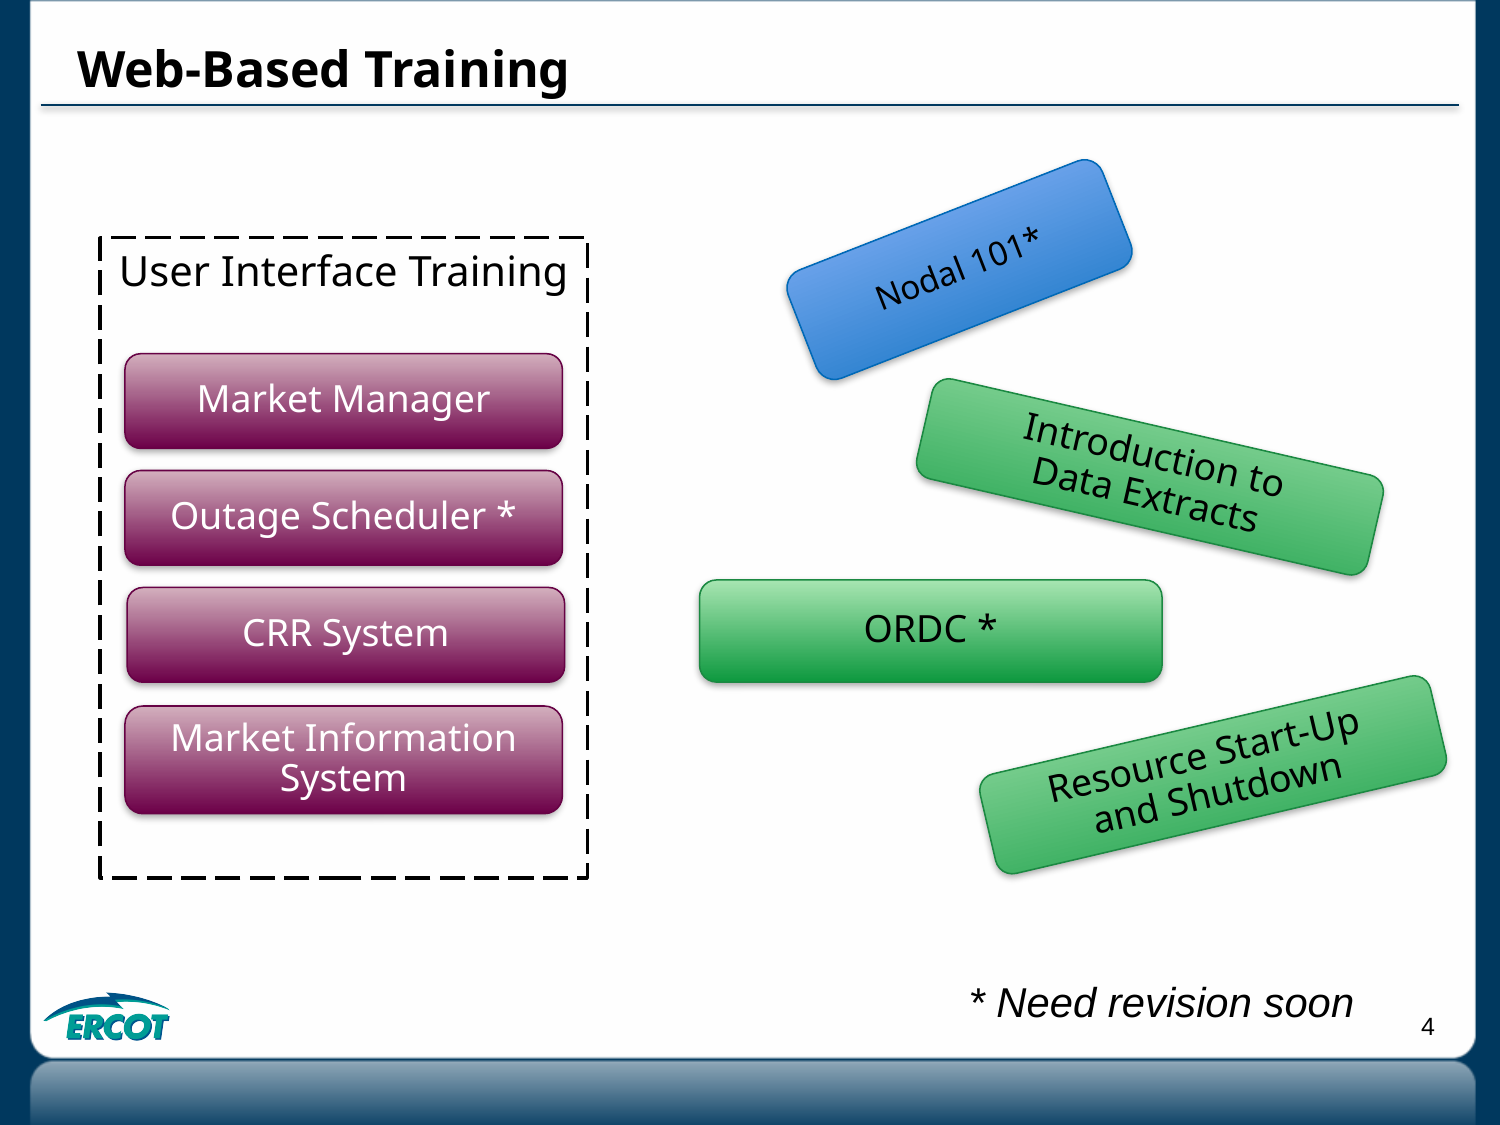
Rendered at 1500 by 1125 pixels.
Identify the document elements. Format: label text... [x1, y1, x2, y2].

text_box Market Information System [124, 705, 564, 815]
text_box Resource Start-Up and Shutdown [978, 675, 1448, 875]
text_box Nodal 101* [786, 159, 1133, 381]
text_box User Interface Training [98, 236, 590, 880]
picture [0, 0, 1500, 1125]
text_box Outage Scheduler * [124, 469, 564, 566]
text_box Introduction to Data Extracts [915, 378, 1385, 576]
text_box * Need revision soon [930, 968, 1370, 1034]
title Web-Based Training [62, 29, 1450, 106]
text_box Market Manager [124, 352, 564, 450]
text_box CRR System [126, 586, 566, 683]
text_box ORDC * [698, 579, 1163, 683]
